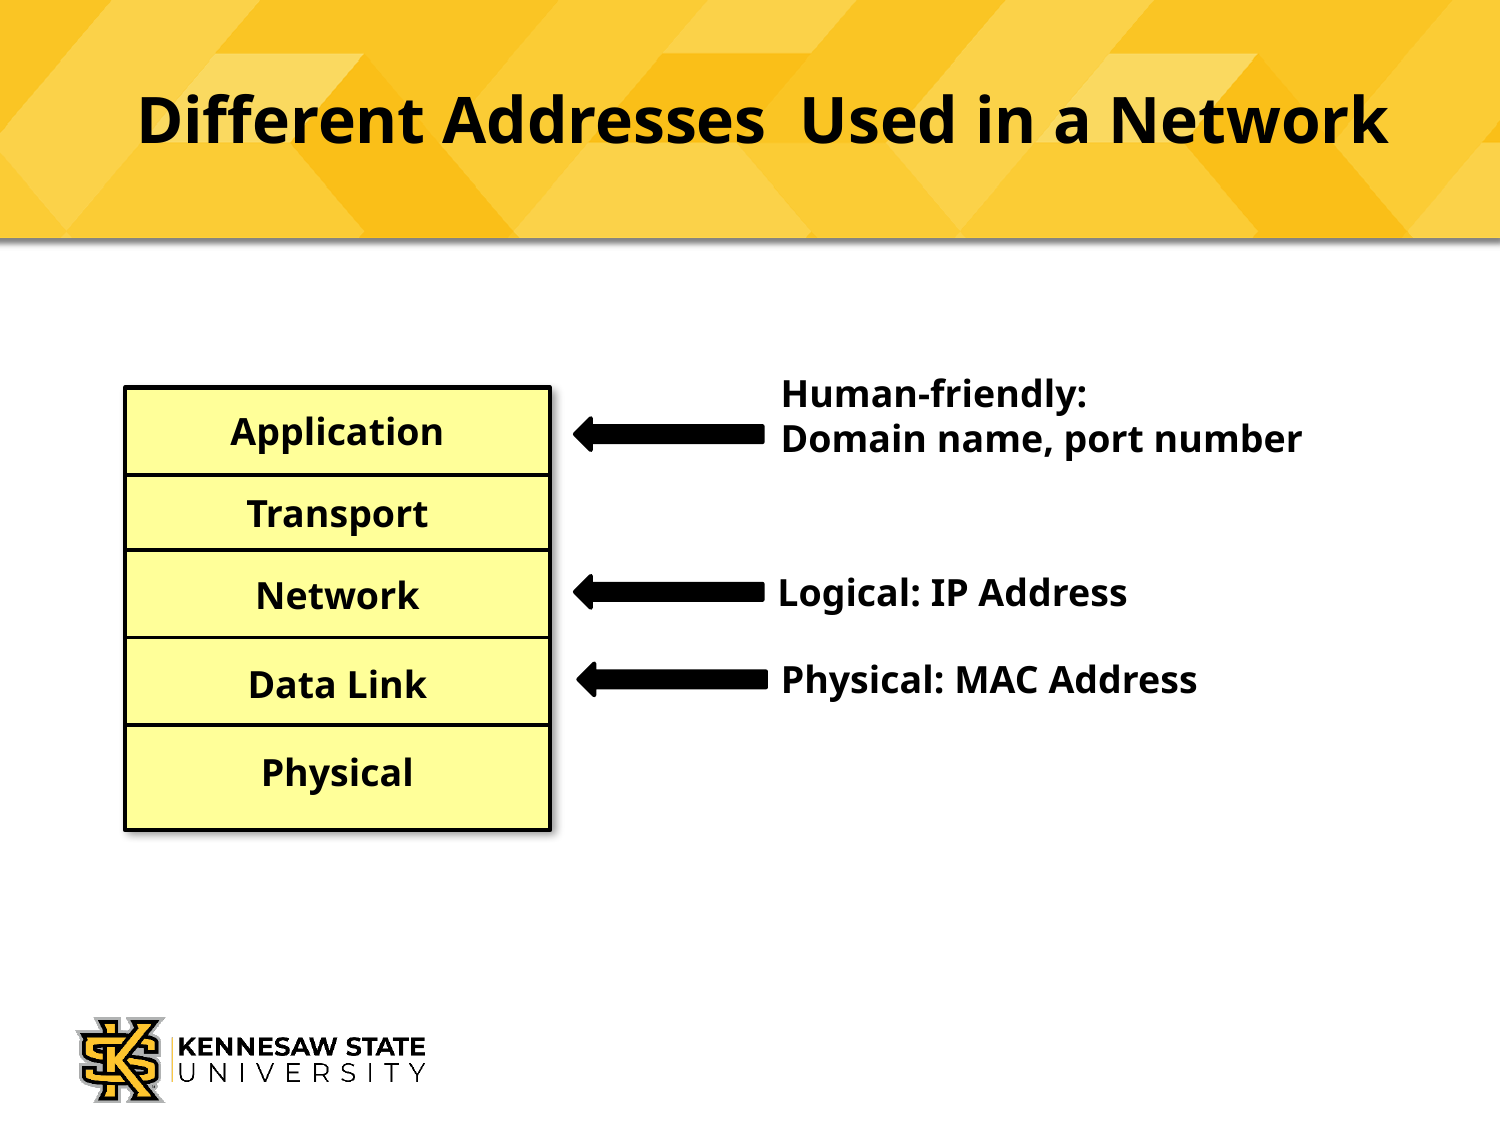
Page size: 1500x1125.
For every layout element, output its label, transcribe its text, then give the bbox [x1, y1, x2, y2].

text_box Network [125, 564, 550, 625]
text_box Transport [125, 482, 550, 543]
text_box [576, 661, 766, 698]
text_box [123, 385, 552, 832]
text_box Physical [125, 741, 550, 802]
text_box Human-friendly: Domain name, port number [765, 362, 1463, 468]
picture [0, 0, 1500, 251]
text_box Application [125, 400, 550, 461]
text_box Physical: MAC Address [766, 649, 1463, 709]
text_box Data Link [125, 653, 550, 714]
picture [75, 1017, 425, 1103]
text_box [572, 574, 762, 610]
title Different Addresses Used in a Network [87, 50, 1438, 187]
text_box Logical: IP Address [762, 562, 1459, 622]
text_box [572, 416, 765, 452]
